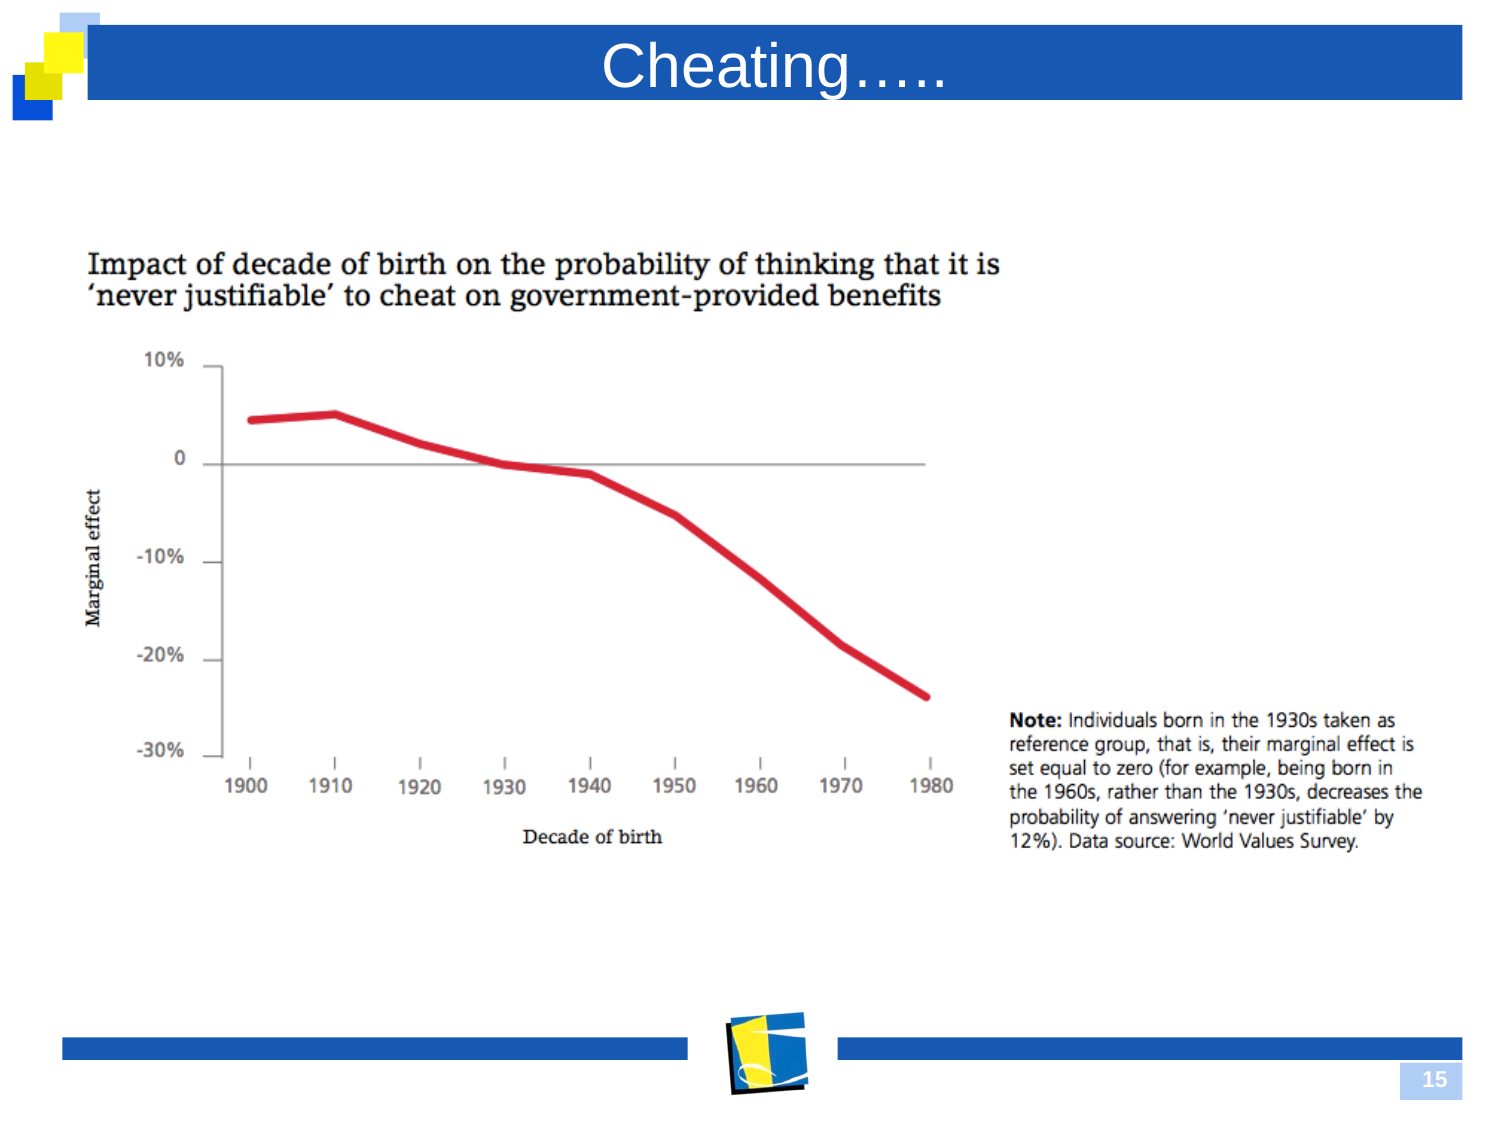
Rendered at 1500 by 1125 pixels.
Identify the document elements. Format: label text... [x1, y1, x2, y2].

picture [62, 246, 1438, 857]
title Cheating….. [87, 24, 1463, 101]
slide_number 15 [1399, 1062, 1463, 1101]
